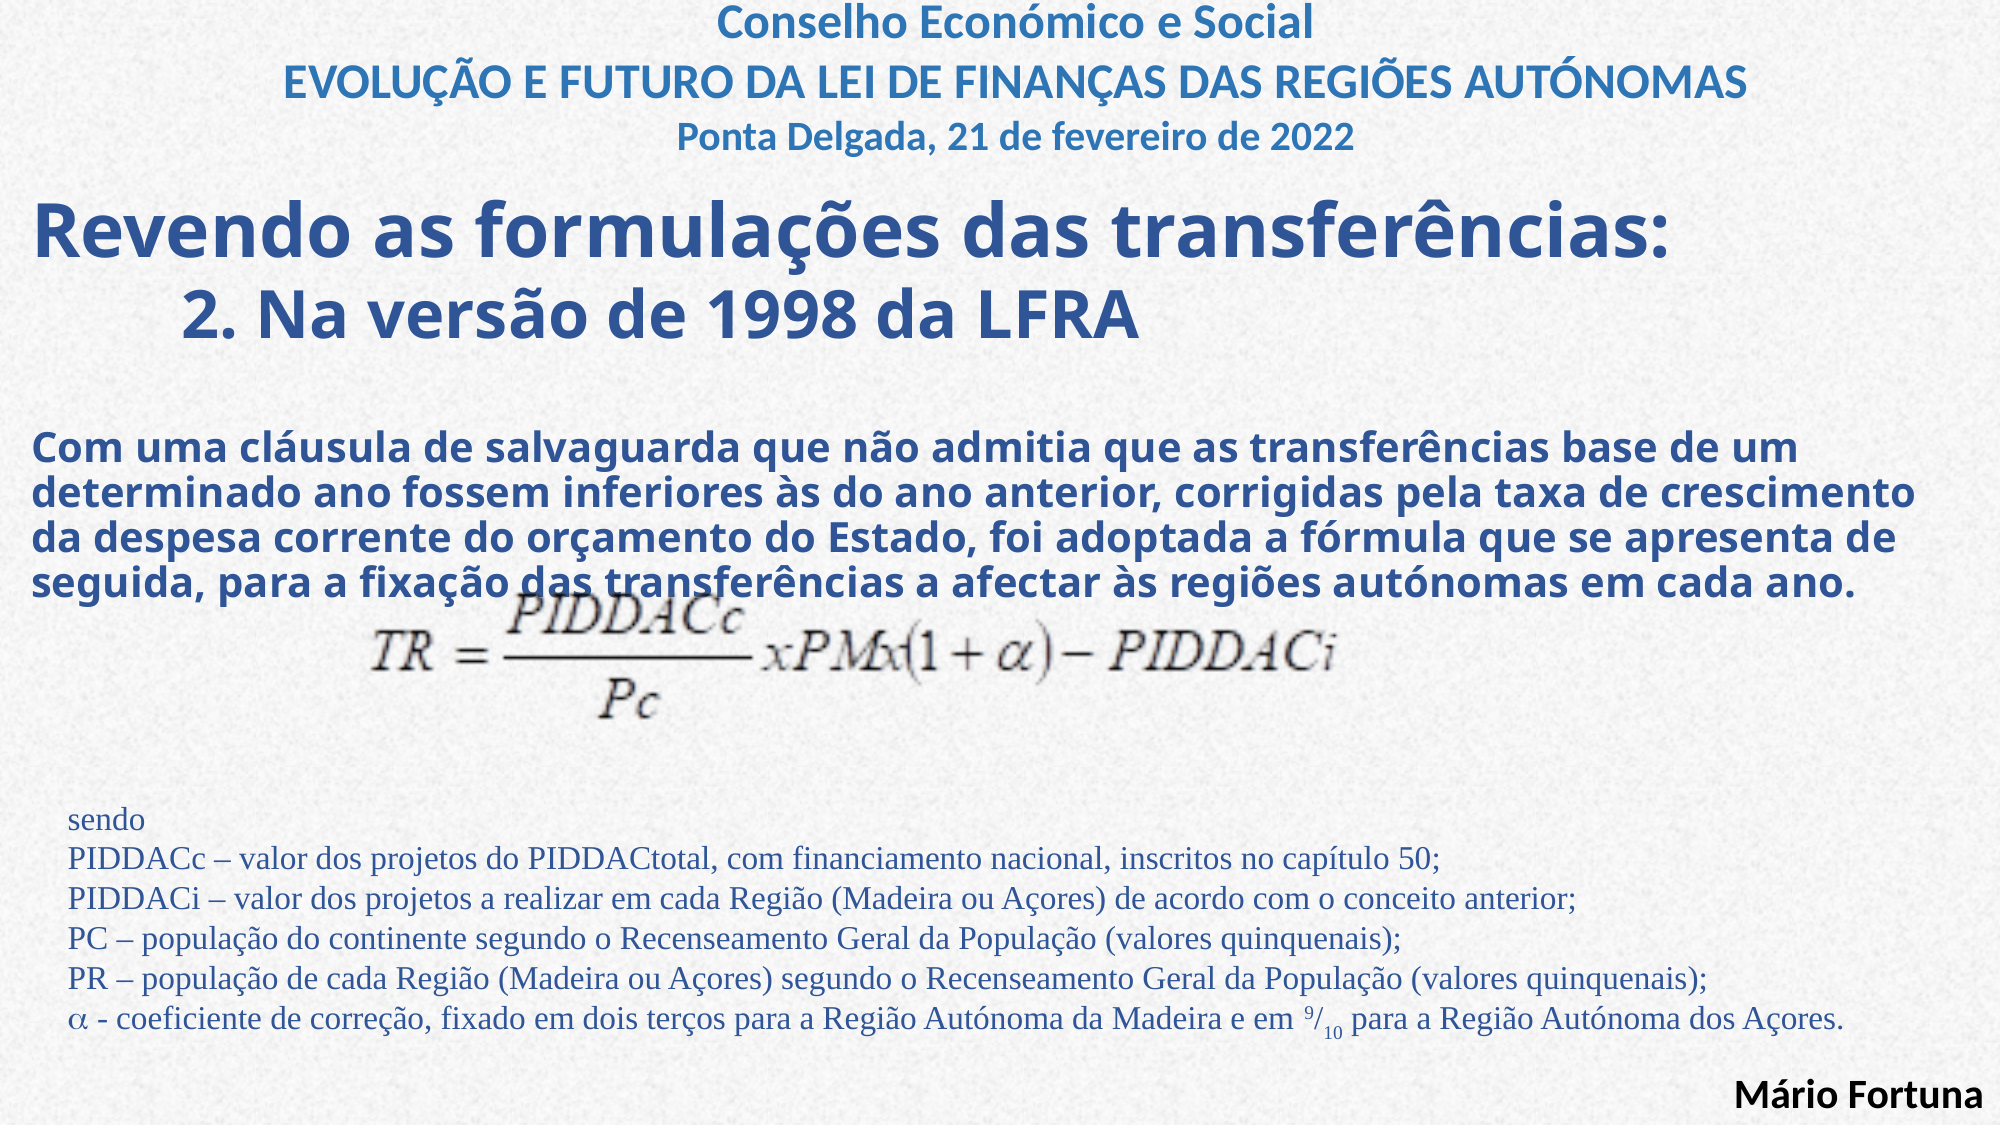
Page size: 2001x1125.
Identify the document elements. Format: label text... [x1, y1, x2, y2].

picture [365, 576, 1356, 731]
text_box Conselho Económico e Social EVOLUÇÃO E FUTURO DA LEI DE FINANÇAS DAS REGIÕES AUTÓNOMAS Ponta Delgada, 21 de fevereiro de 2022 [16, 0, 2000, 167]
title Revendo as formulações das transferências: 2. Na versão de 1998 da LFRA Com uma cláusula de salvaguarda que não admitia que as transferências base de um determinado ano fossem inferiores às do ano anterior, corrigidas pela taxa de crescimento da despesa corrente do orçamento do Estado, foi adoptada a fórmula que se apresenta de seguida, para a fixação das transferências a afectar às regiões autónomas em cada ano. [16, 385, 1952, 615]
text_box sendo PIDDACc – valor dos projetos do PIDDACtotal, com financiamento nacional, inscritos no capítulo 50; PIDDACi – valor dos projetos a realizar em cada Região (Madeira ou Açores) de acordo com o conceito anterior; PC – população do continente segundo o Recenseamento Geral da População (valores quinquenais); PR – população de cada Região (Madeira ou Açores) segundo o Recenseamento Geral da População (valores quinquenais);  - coeficiente de correção, fixado em dois terços para a Região Autónoma da Madeira e em 9/10 para a Região Autónoma dos Açores. [52, 789, 1916, 1051]
text_box Mário Fortuna [1719, 1059, 1999, 1125]
